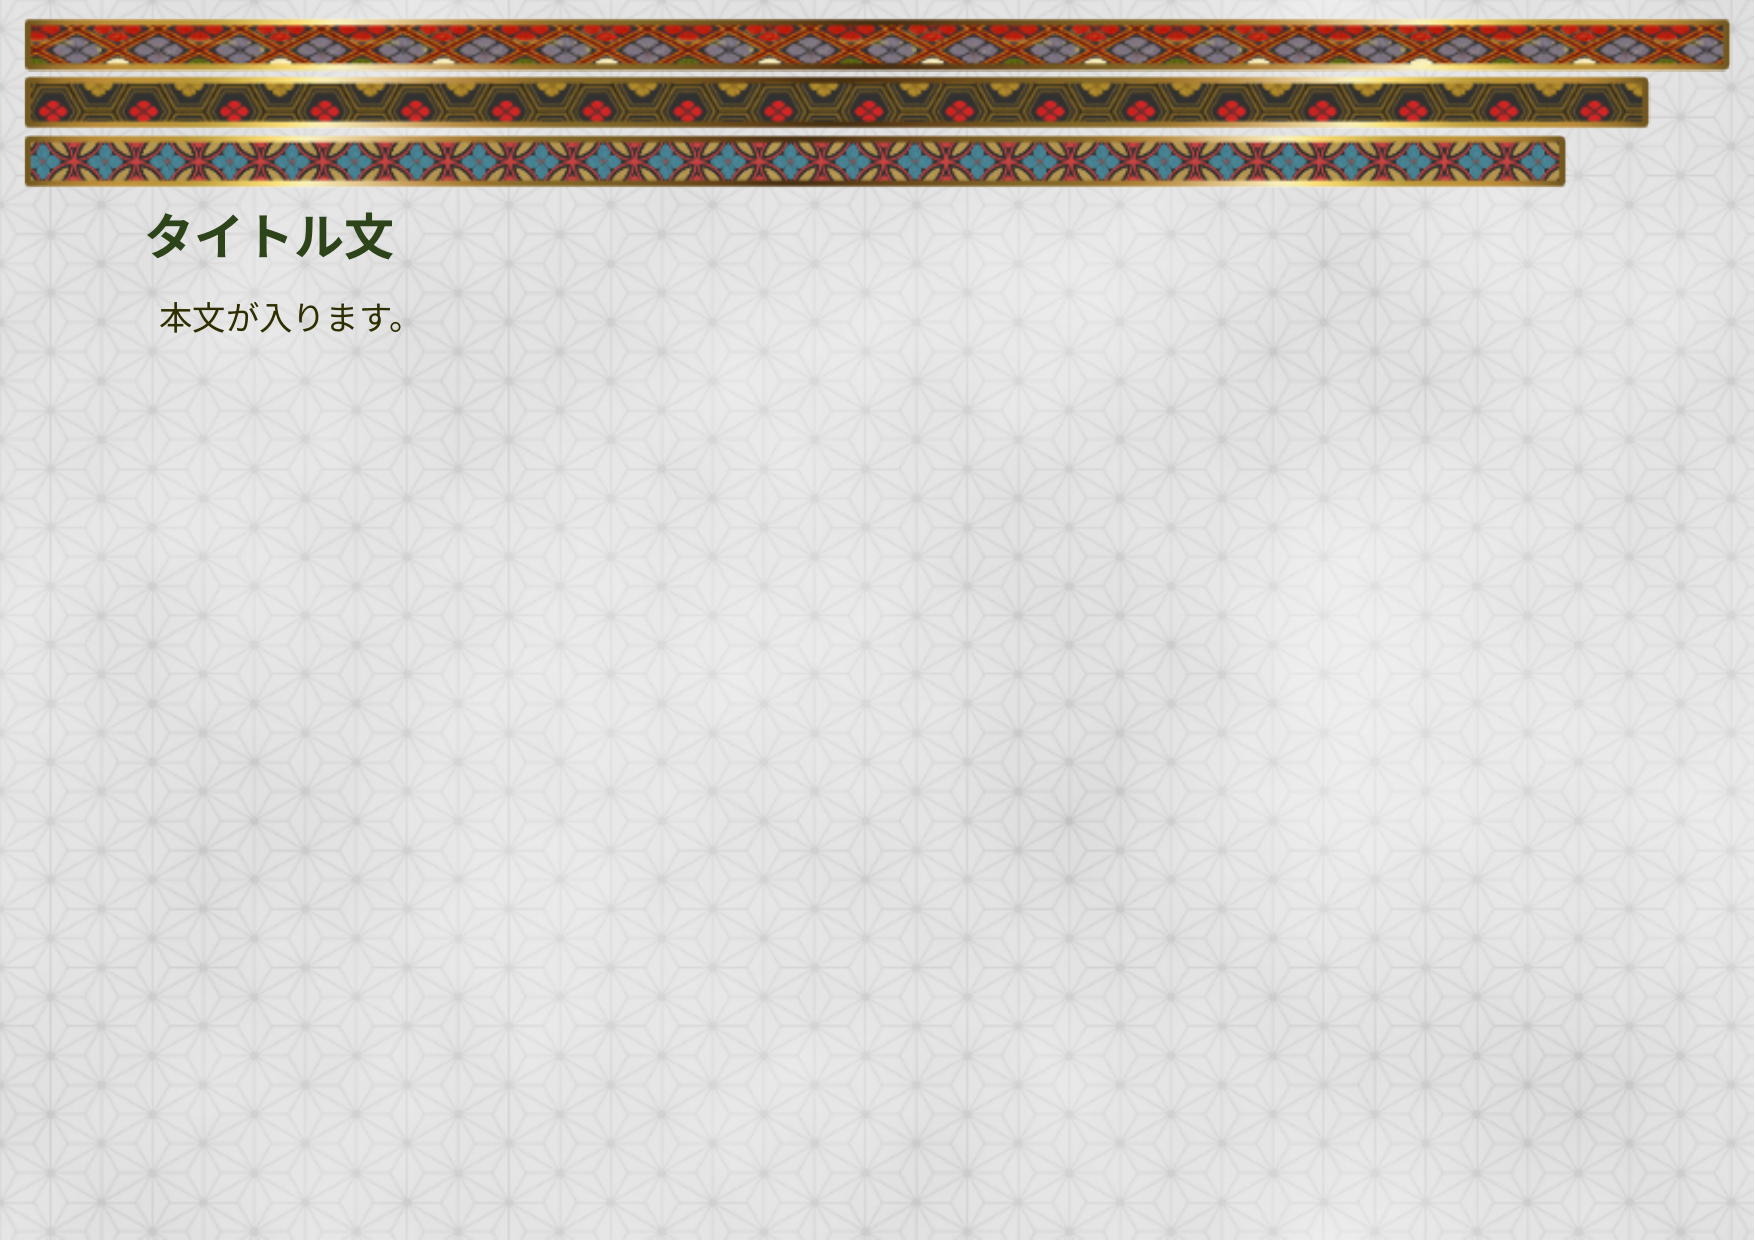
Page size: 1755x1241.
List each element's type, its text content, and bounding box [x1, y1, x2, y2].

title タイトル文 [144, 191, 1610, 266]
picture [0, 0, 1754, 1240]
list 本文が入ります。 [144, 289, 1610, 1105]
